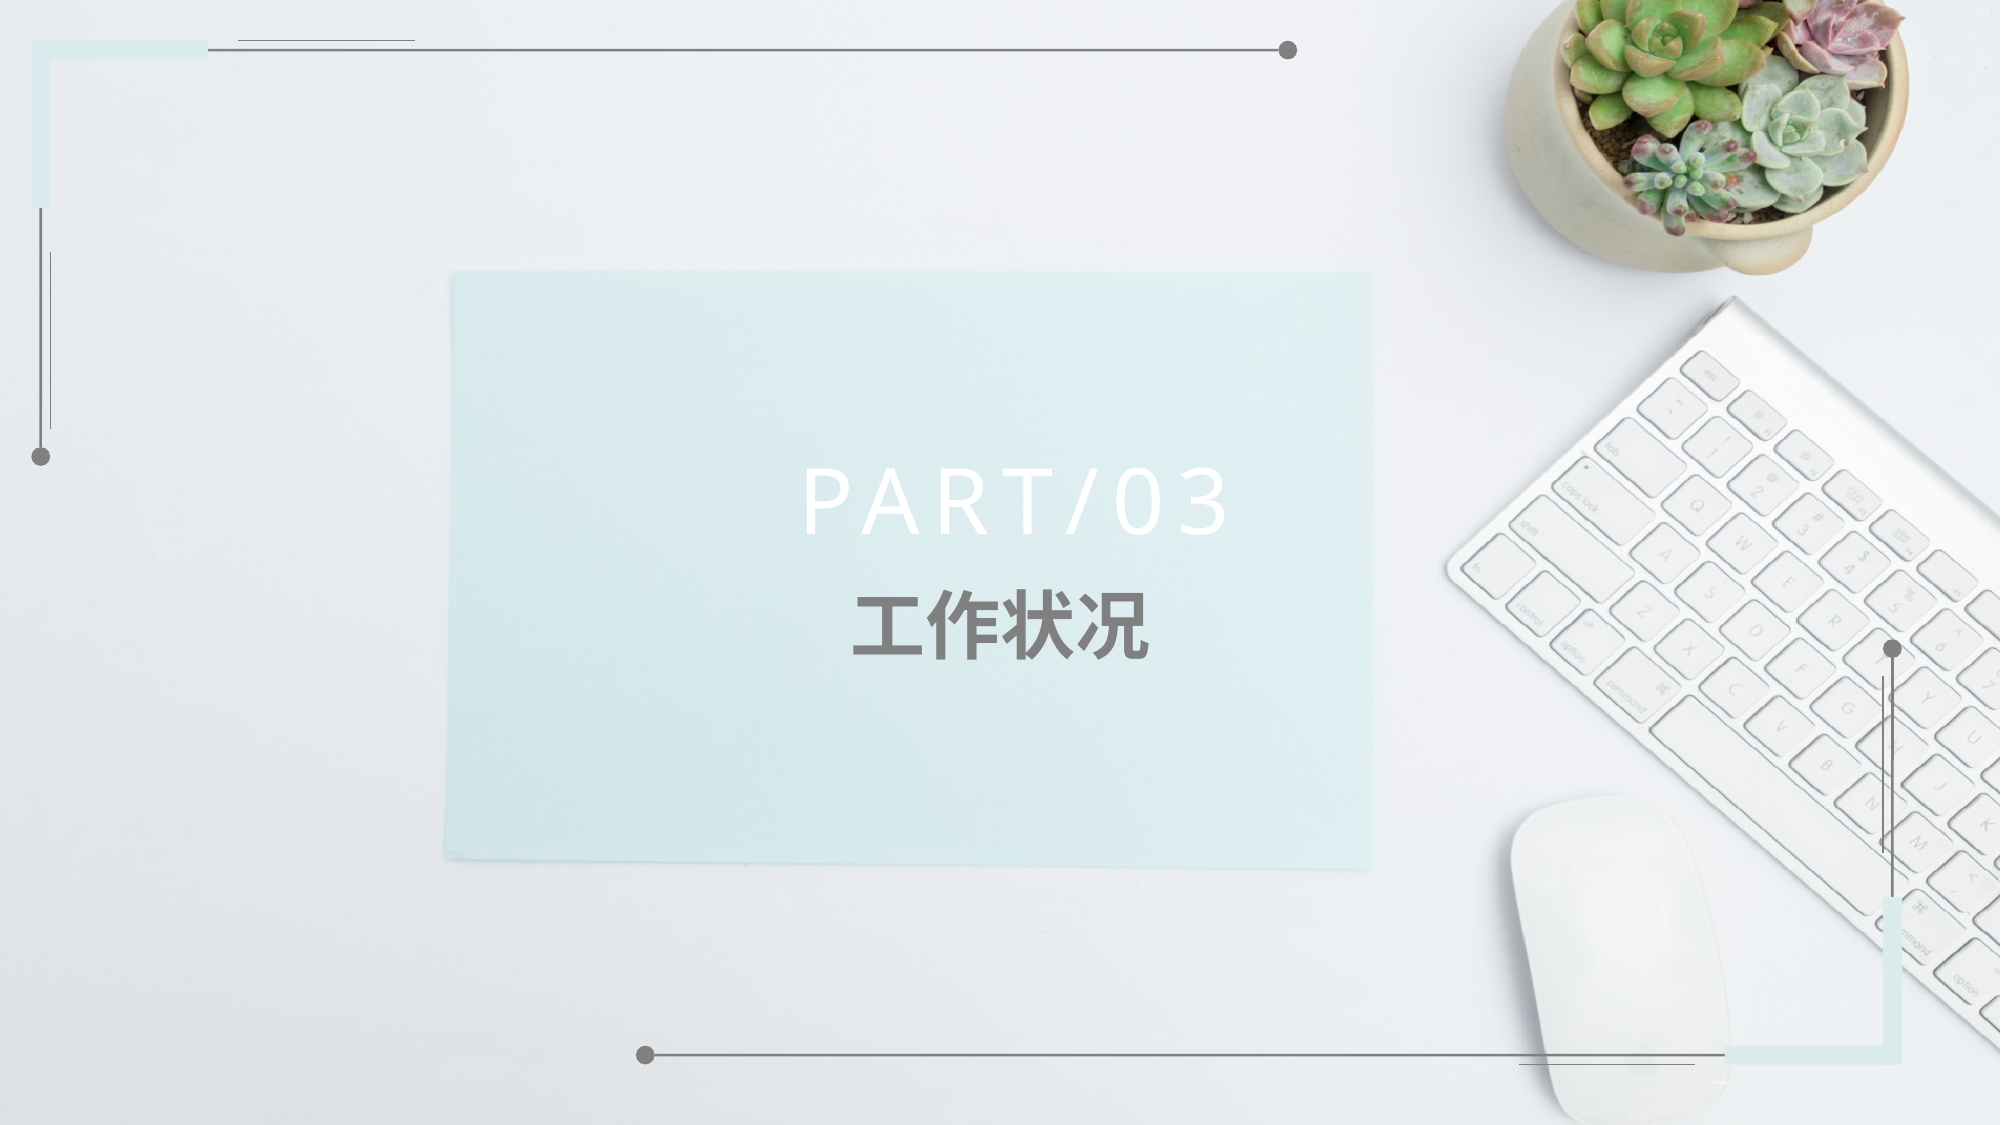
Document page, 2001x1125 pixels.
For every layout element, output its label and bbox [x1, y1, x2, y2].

picture [0, 0, 2000, 1125]
text_box [31, 40, 1298, 466]
text_box [635, 639, 1902, 1065]
